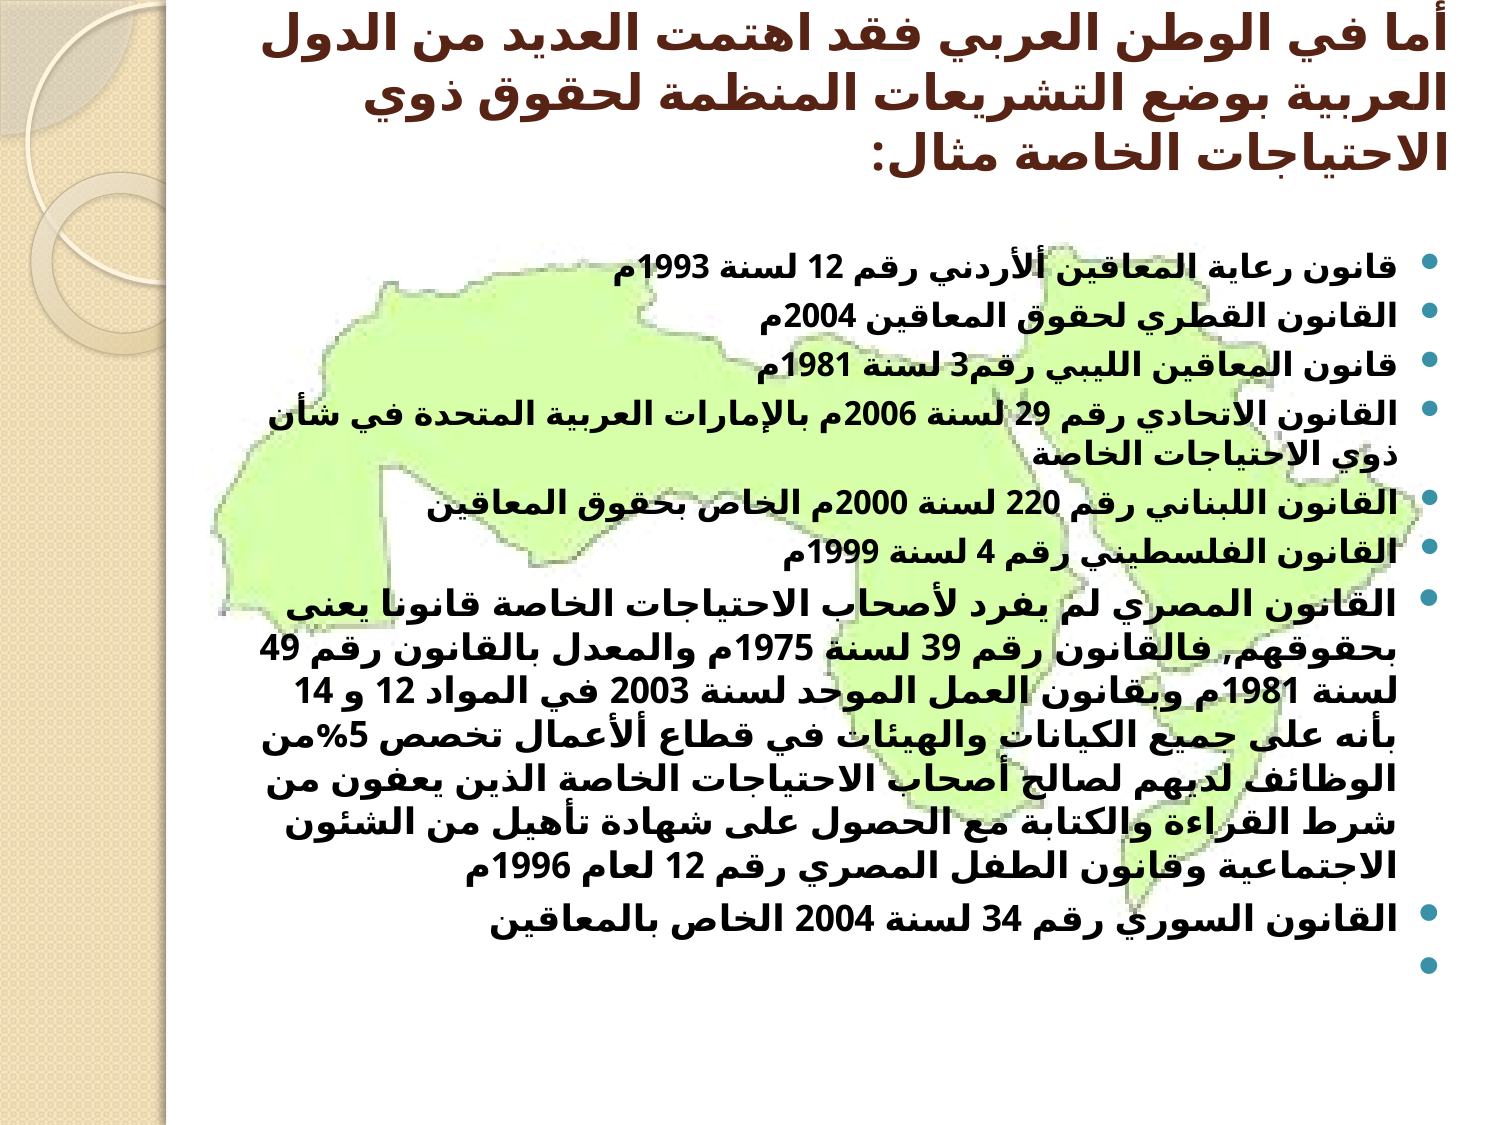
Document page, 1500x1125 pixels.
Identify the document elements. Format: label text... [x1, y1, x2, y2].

title أما في الوطن العربي فقد اهتمت العديد من الدول العربية بوضع التشريعات المنظمة لحقوق ذوي الاحتياجات الخاصة مثال: [235, 45, 1466, 197]
picture [206, 207, 1436, 918]
list قانون رعاية المعاقين ألأردني رقم 12 لسنة 1993م القانون القطري لحقوق المعاقين 2004م قانون المعاقين الليبي رقم3 لسنة 1981م القانون الاتحادي رقم 29 لسنة 2006م بالإمارات العربية المتحدة في شأن ذوي الاحتياجات الخاصة القانون اللبناني رقم 220 لسنة 2000م الخاص بحقوق المعاقين القانون الفلسطيني رقم 4 لسنة 1999م القانون المصري لم يفرد لأصحاب الاحتياجات الخاصة قانونا يعنى بحقوقهم, فالقانون رقم 39 لسنة 1975م والمعدل بالقانون رقم 49 لسنة 1981م وبقانون العمل الموحد لسنة 2003 في المواد 12 و 14 بأنه على جميع الكيانات والهيئات في قطاع ألأعمال تخصص 5%من الوظائف لديهم لصالح أصحاب الاحتياجات الخاصة الذين يعفون من شرط القراءة والكتابة مع الحصول على شهادة تأهيل من الشئون الاجتماعية وقانون الطفل المصري رقم 12 لعام 1996م القانون السوري رقم 34 لسنة 2004 الخاص بالمعاقين [235, 237, 1466, 1025]
